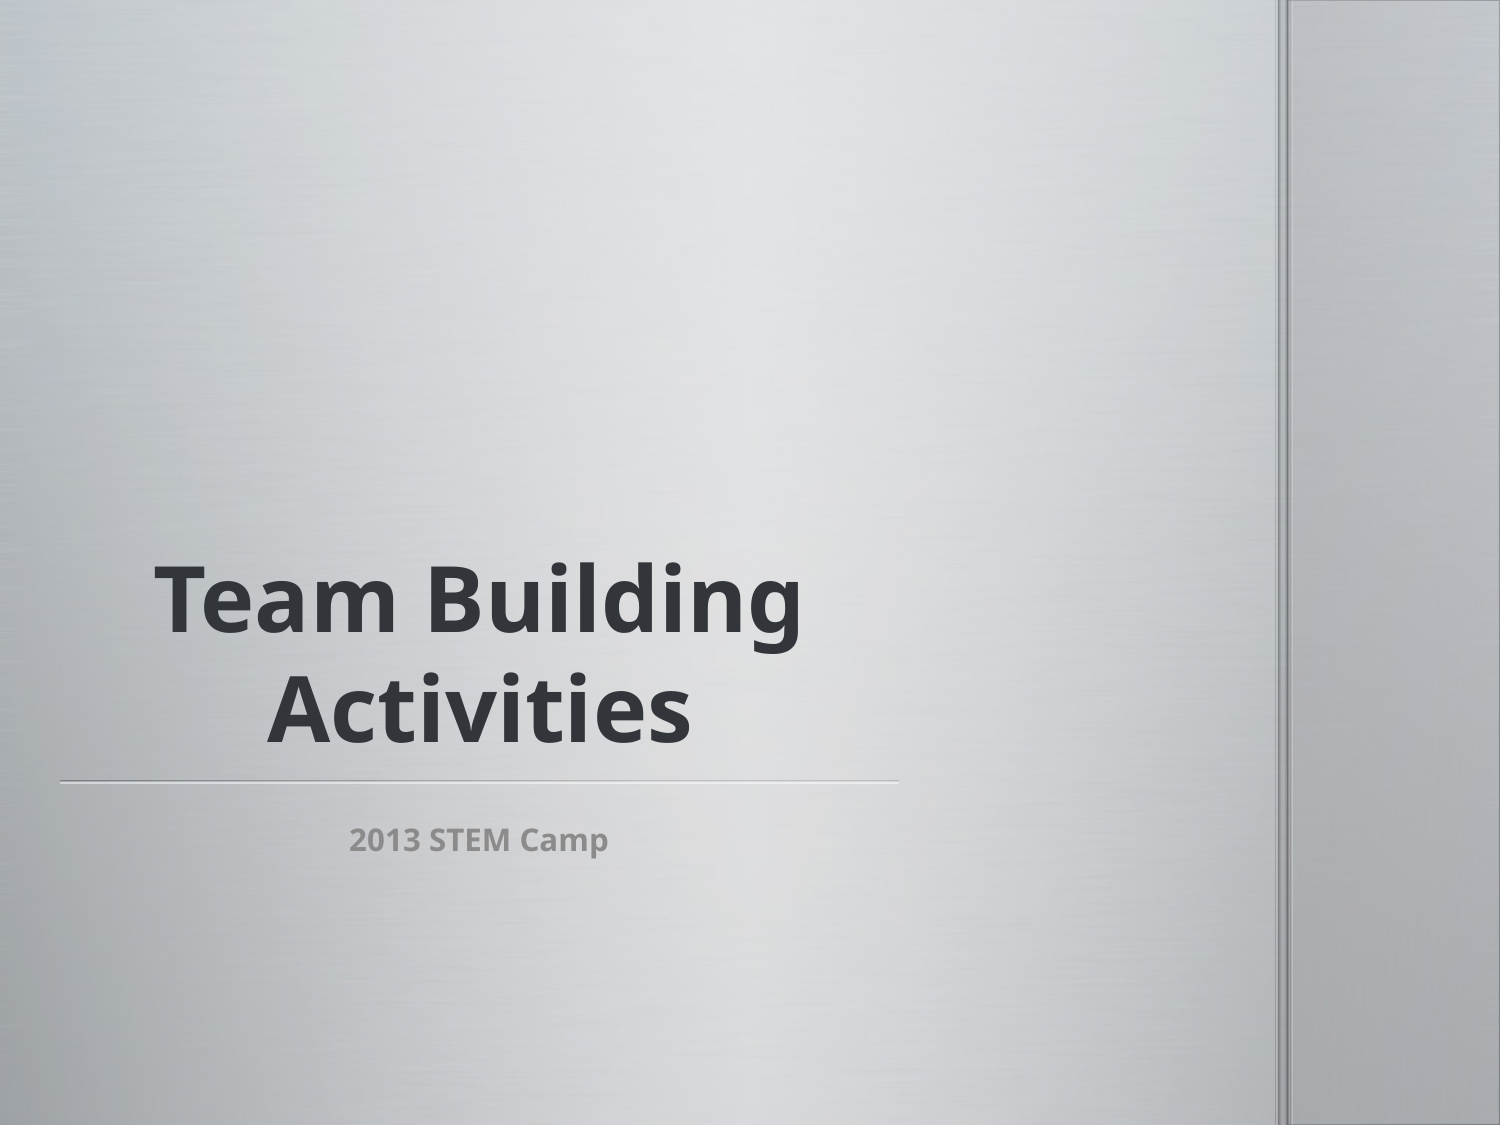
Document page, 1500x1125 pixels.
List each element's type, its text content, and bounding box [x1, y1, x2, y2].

picture [0, 0, 1500, 1125]
title Team Building Activities [60, 487, 900, 768]
subtitle 2013 STEM Camp [60, 813, 899, 978]
